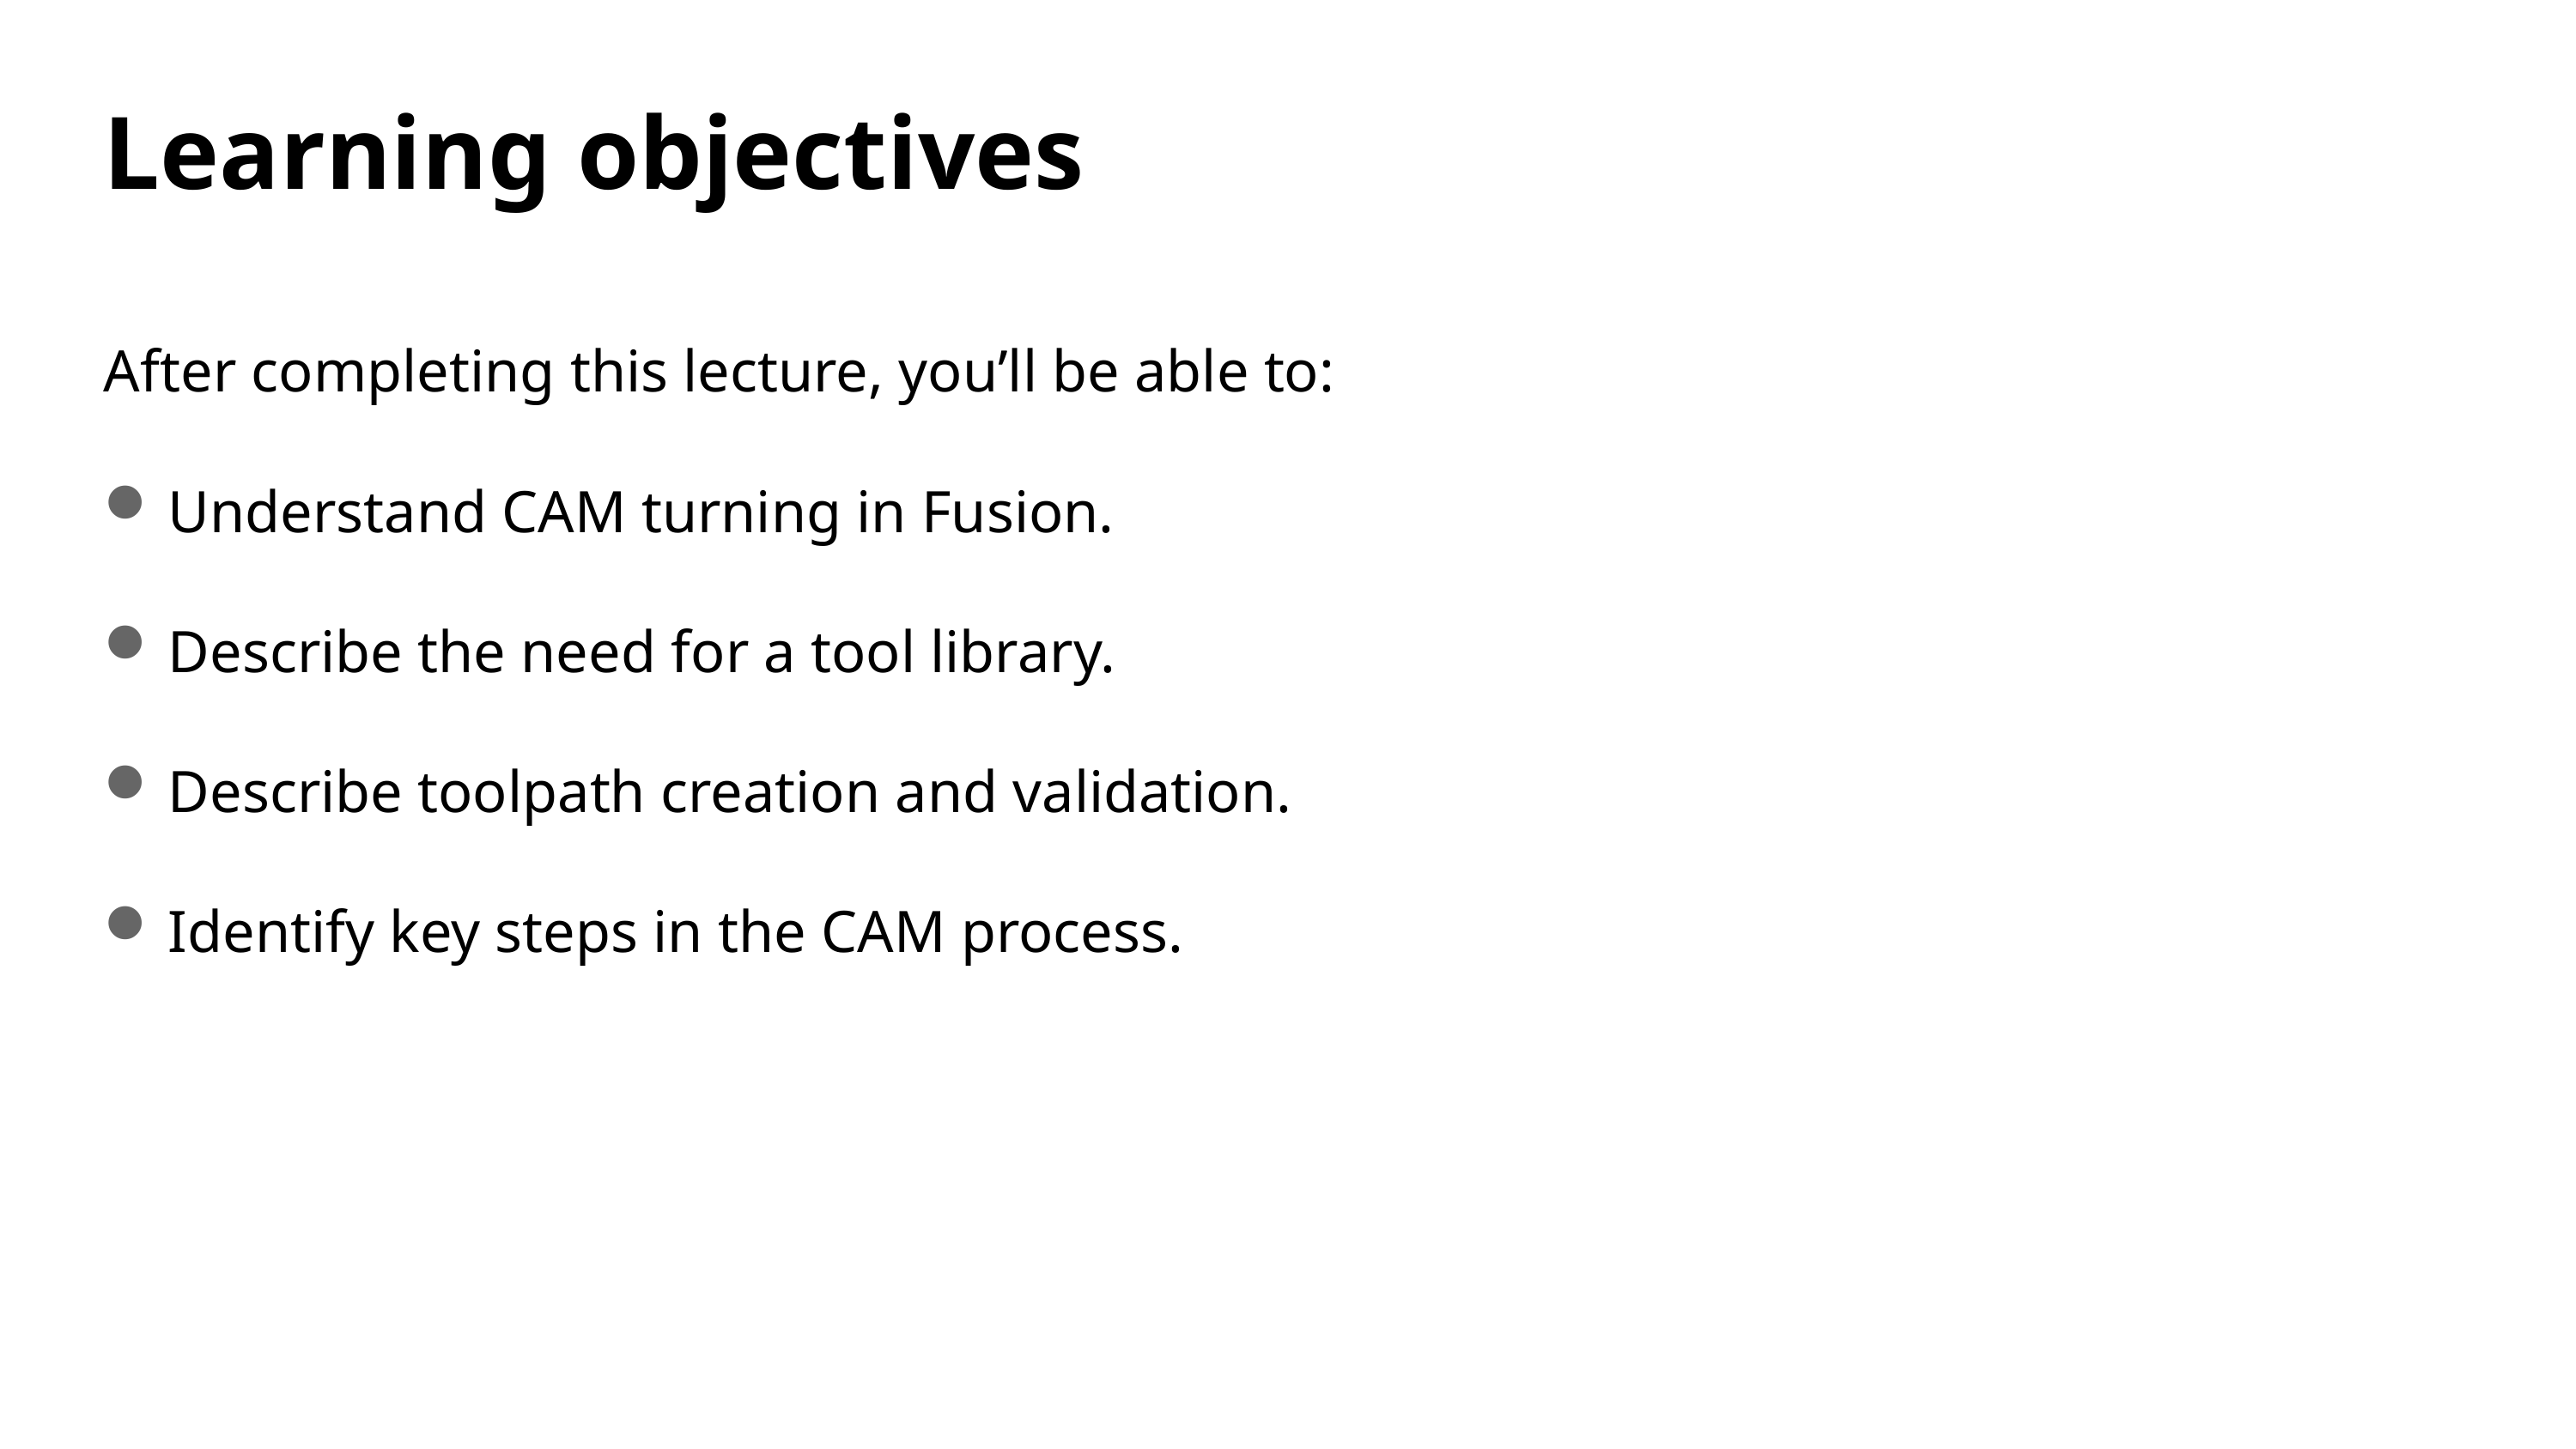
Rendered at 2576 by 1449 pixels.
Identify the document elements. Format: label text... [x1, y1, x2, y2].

title Learning objectives [103, 103, 2473, 213]
list After completing this lecture, you’ll be able to: Understand CAM turning in Fusion. Describe the need for a tool library. Describe toolpath creation and validation. Identify key steps in the CAM process. [103, 335, 2473, 1346]
